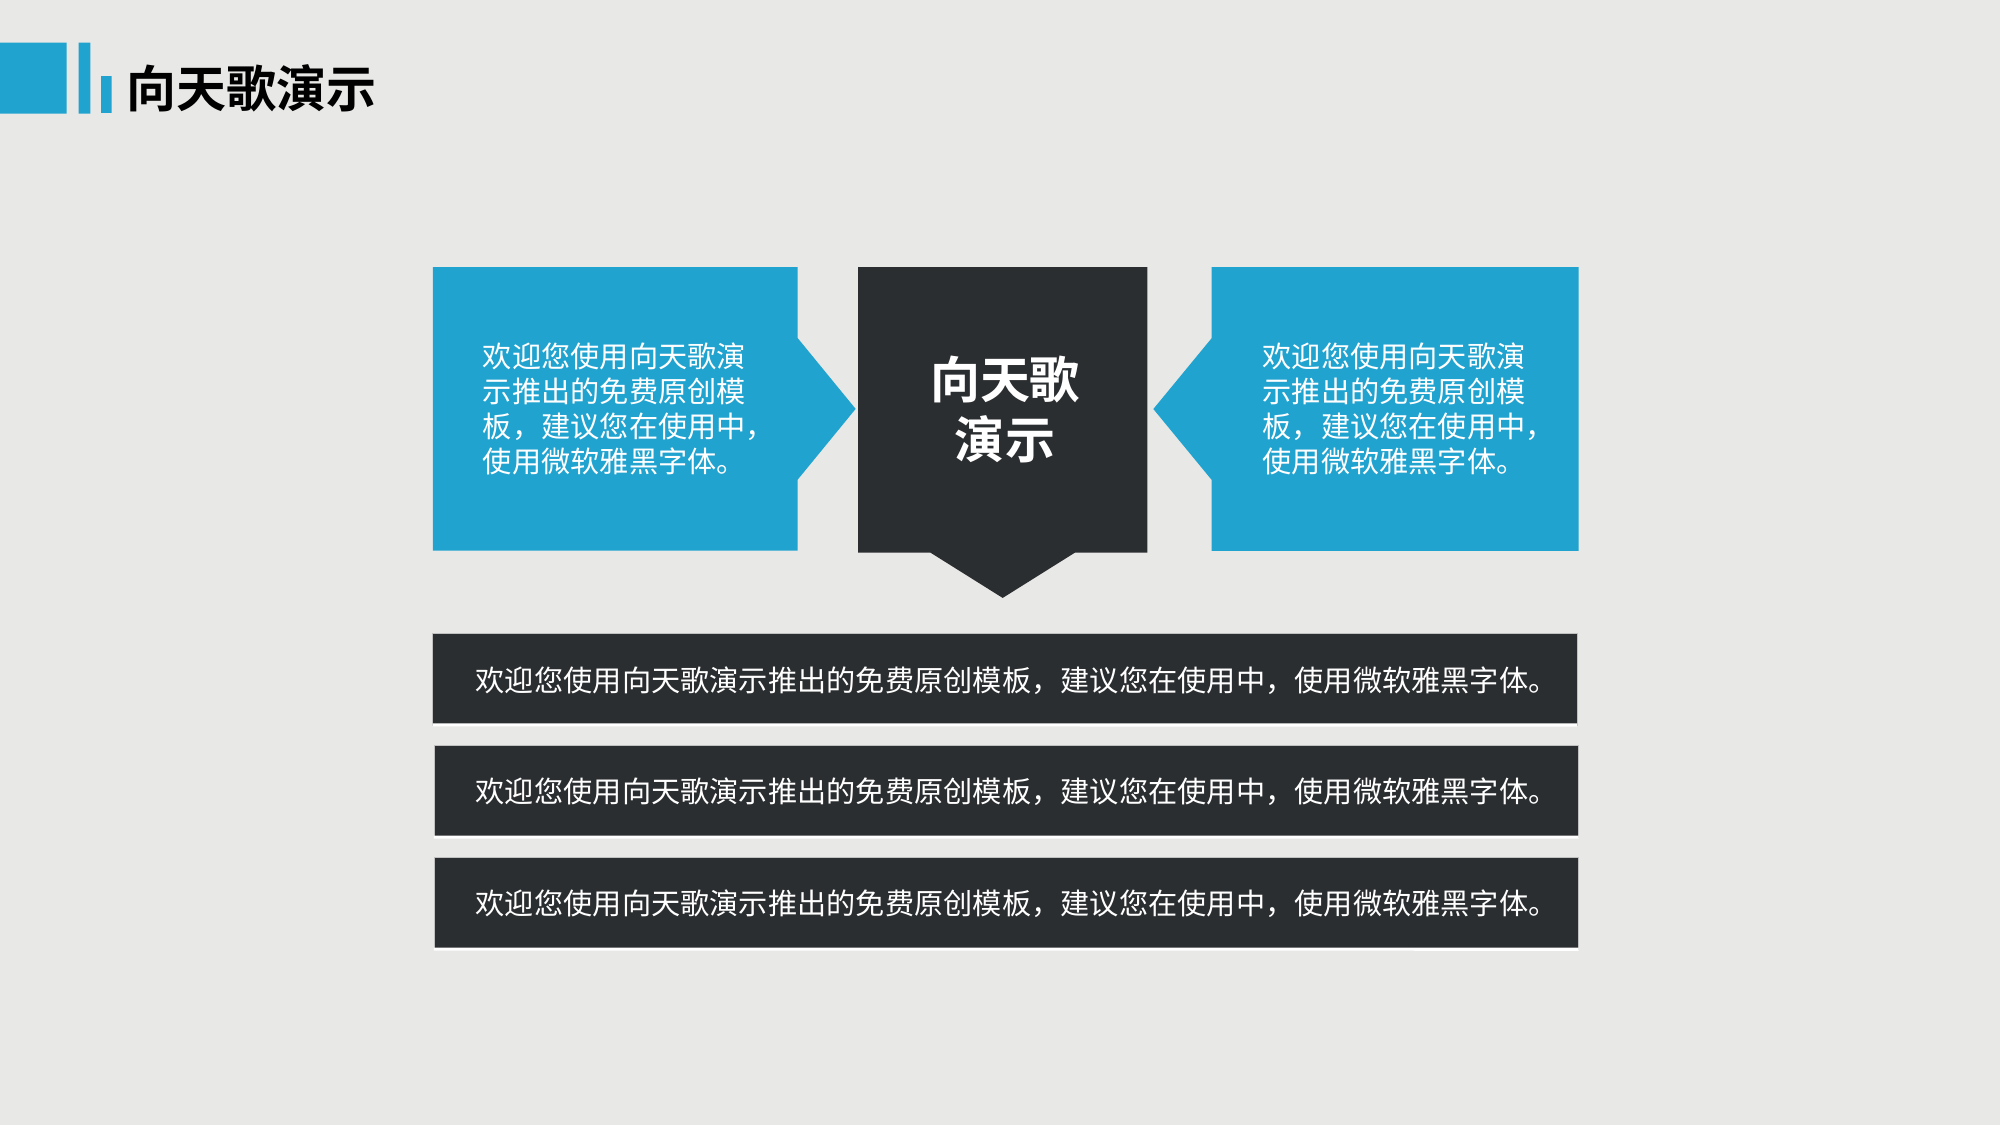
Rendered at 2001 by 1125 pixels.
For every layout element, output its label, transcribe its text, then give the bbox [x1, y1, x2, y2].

text_box [0, 41, 69, 116]
text_box 欢迎您使用向天歌演示推出的免费原创模板，建议您在使用中，使用微软雅黑字体。 [468, 330, 767, 486]
text_box [1153, 267, 1579, 551]
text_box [432, 633, 1578, 726]
text_box [432, 267, 856, 551]
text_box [433, 857, 1579, 950]
text_box [858, 267, 1148, 598]
text_box 欢迎您使用向天歌演示推出的免费原创模板，建议您在使用中，使用微软雅黑字体。 [1247, 330, 1547, 486]
text_box [77, 41, 92, 116]
text_box 向天歌演示 [111, 49, 433, 125]
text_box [433, 745, 1579, 838]
text_box [99, 74, 111, 115]
text_box 向天歌 演示 [912, 340, 1098, 476]
